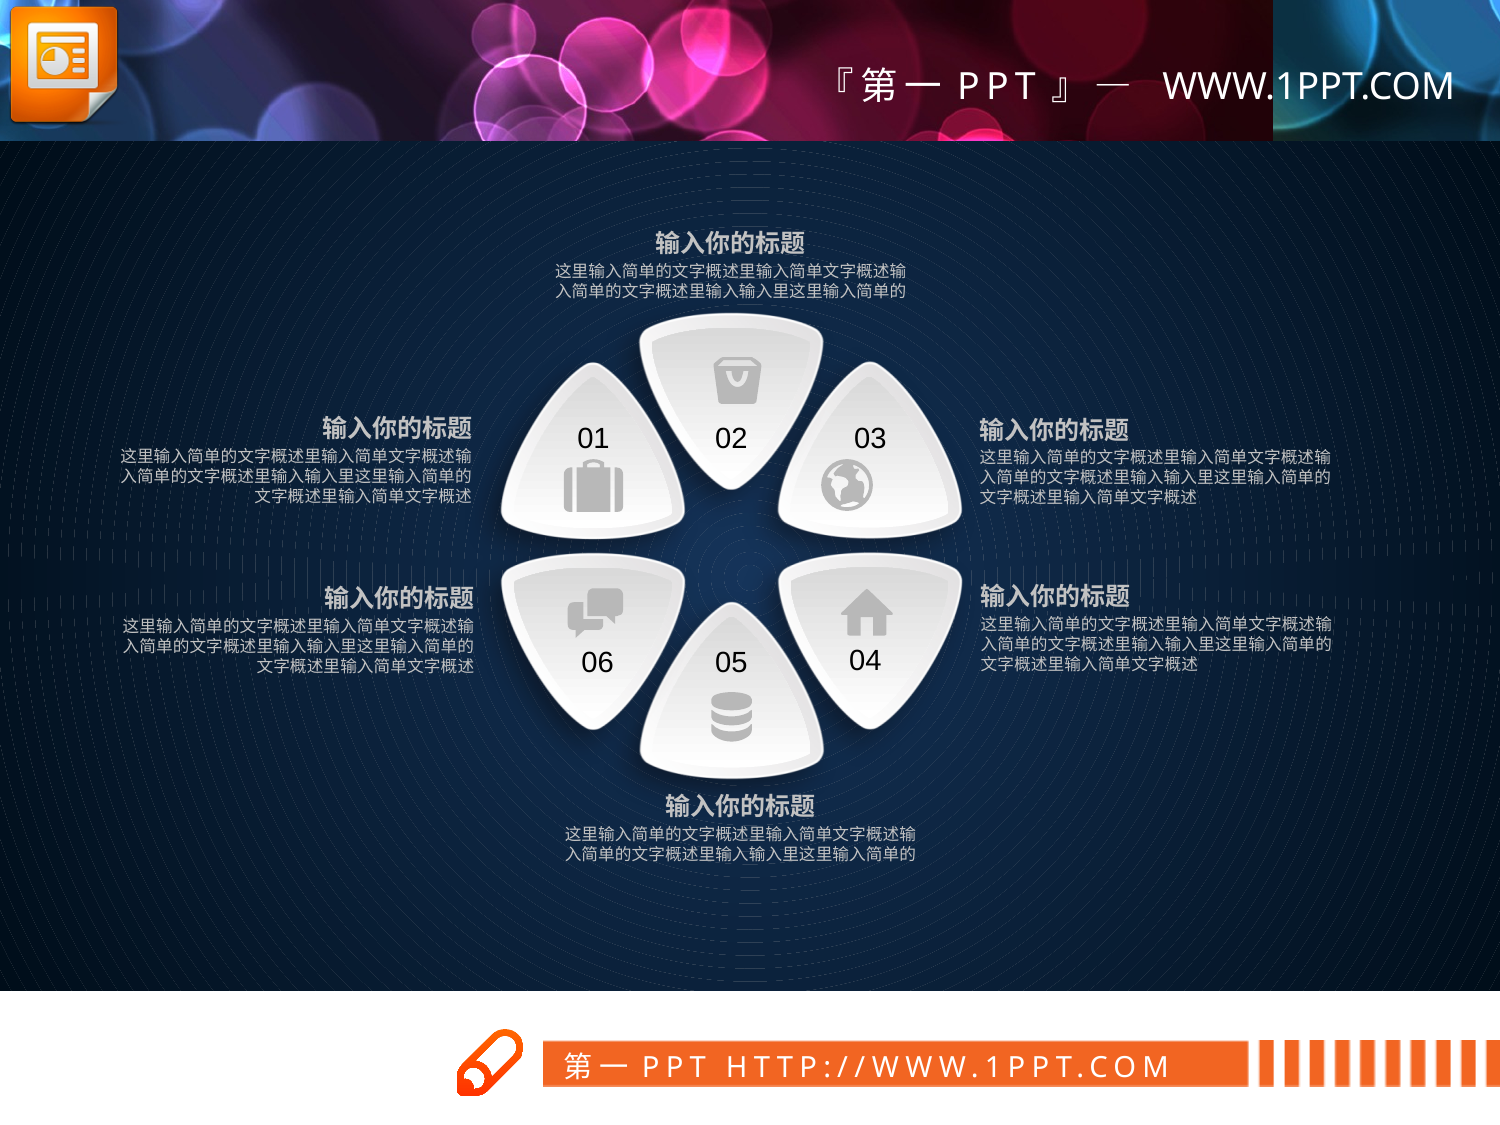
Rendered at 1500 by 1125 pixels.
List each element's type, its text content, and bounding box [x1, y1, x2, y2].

text_box 输入你的标题 这里输入简单的文字概述里输入简单文字概述输入简单的文字概述里输入输入里这里输入简单的文字概述里输入简单文字概述 [102, 575, 450, 698]
text_box 输入你的标题 这里输入简单的文字概述里输入简单文字概述输入简单的文字概述里输入输入里这里输入简单的文字概述里输入简单文字概述 [100, 405, 450, 528]
picture [0, 0, 1500, 141]
text_box 输入你的标题 这里输入简单的文字概述里输入简单文字概述输入简单的文字概述里输入输入里这里输入简单的文字概述里输入简单文字概述 [989, 406, 1352, 529]
picture [455, 290, 985, 825]
text_box 输入你的标题 这里输入简单的文字概述里输入简单文字概述输入简单的文字概述里输入输入里这里输入简单的 [547, 833, 935, 882]
text_box 输入你的标题 这里输入简单的文字概述里输入简单文字概述输入简单的文字概述里输入输入里这里输入简单的文字概述里输入简单文字概述 [989, 572, 1353, 696]
text_box 输入你的标题 这里输入简单的文字概述里输入简单文字概述输入简单的文字概述里输入输入里这里输入简单的 [537, 219, 925, 289]
picture [543, 1040, 1500, 1087]
